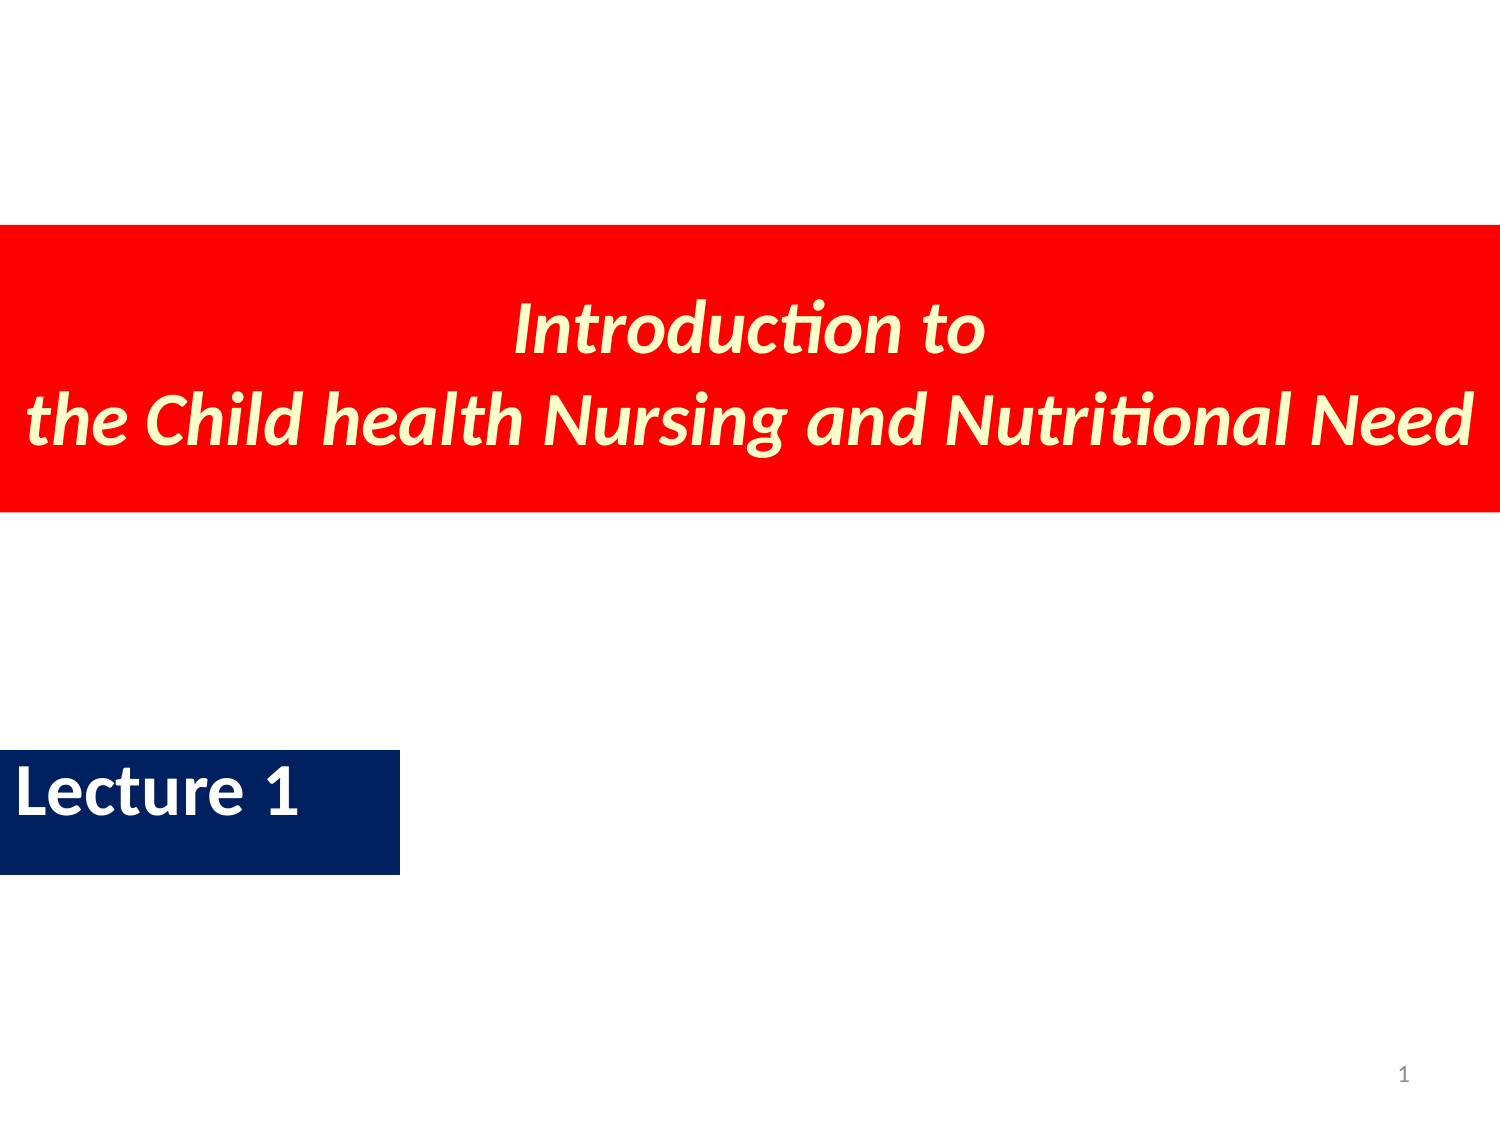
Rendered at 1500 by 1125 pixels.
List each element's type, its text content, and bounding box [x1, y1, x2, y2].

slide_number 1 [1074, 1042, 1425, 1103]
subtitle Lecture 1 [0, 750, 400, 875]
title Introduction to the Child health Nursing and Nutritional Need [0, 224, 1500, 513]
